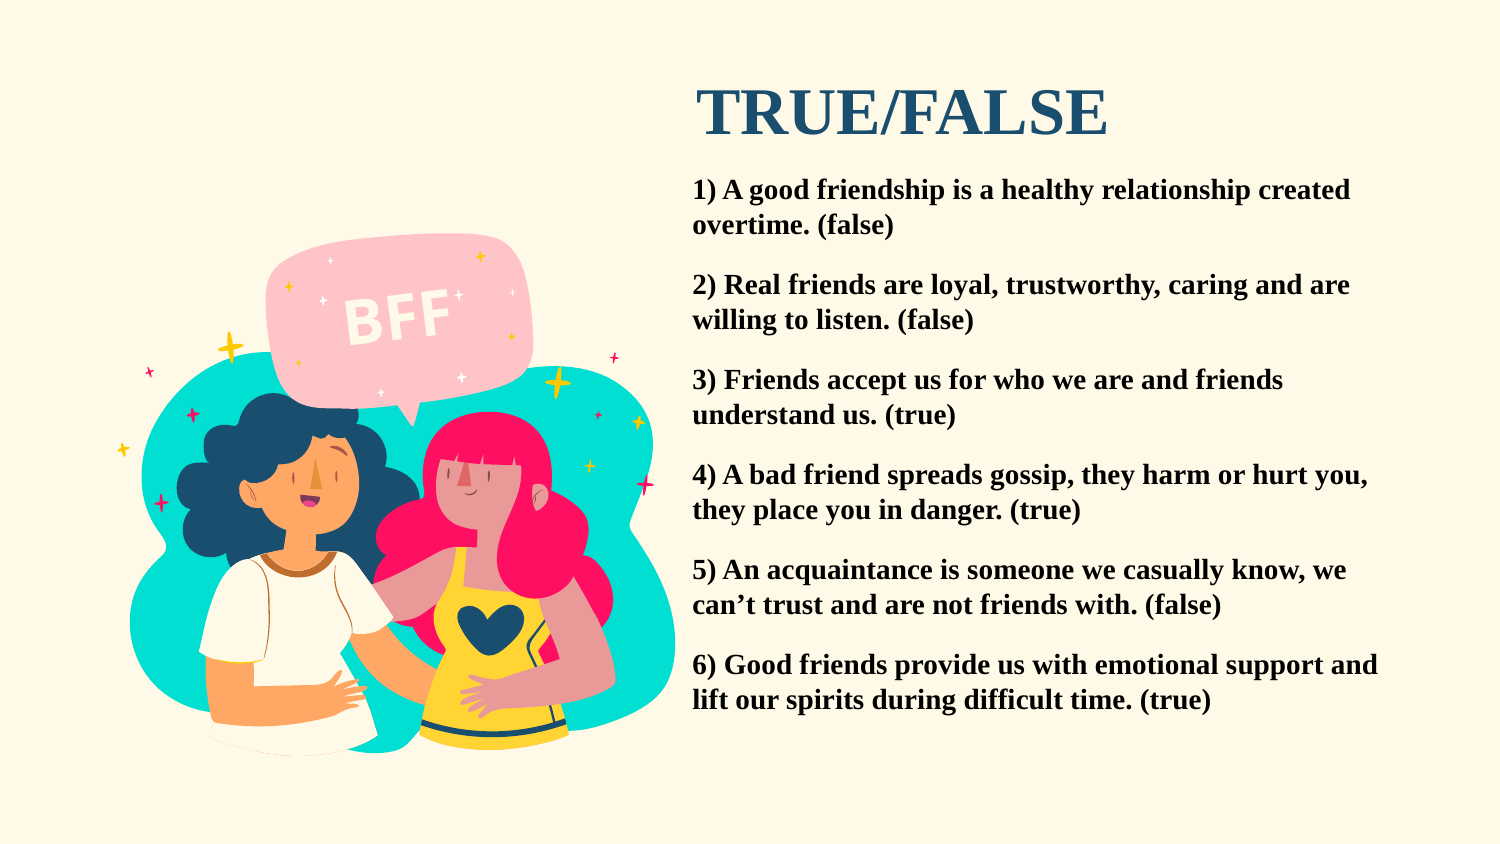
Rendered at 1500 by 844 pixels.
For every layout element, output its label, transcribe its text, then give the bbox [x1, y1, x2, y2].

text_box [116, 233, 678, 757]
text_box 1) A good friendship is a healthy relationship created overtime. (false) 2) Real friends are loyal, trustworthy, caring and are willing to listen. (false) 3) Friends accept us for who we are and friends understand us. (true) 4) A bad friend spreads gossip, they harm or hurt you, they place you in danger. (true) 5) An acquaintance is someone we casually know, we can’t trust and are not friends with. (false) 6) Good friends provide us with emotional support and lift our spirits during difficult time. (true) [677, 163, 1428, 723]
title TRUE/FALSE [270, 52, 1500, 154]
